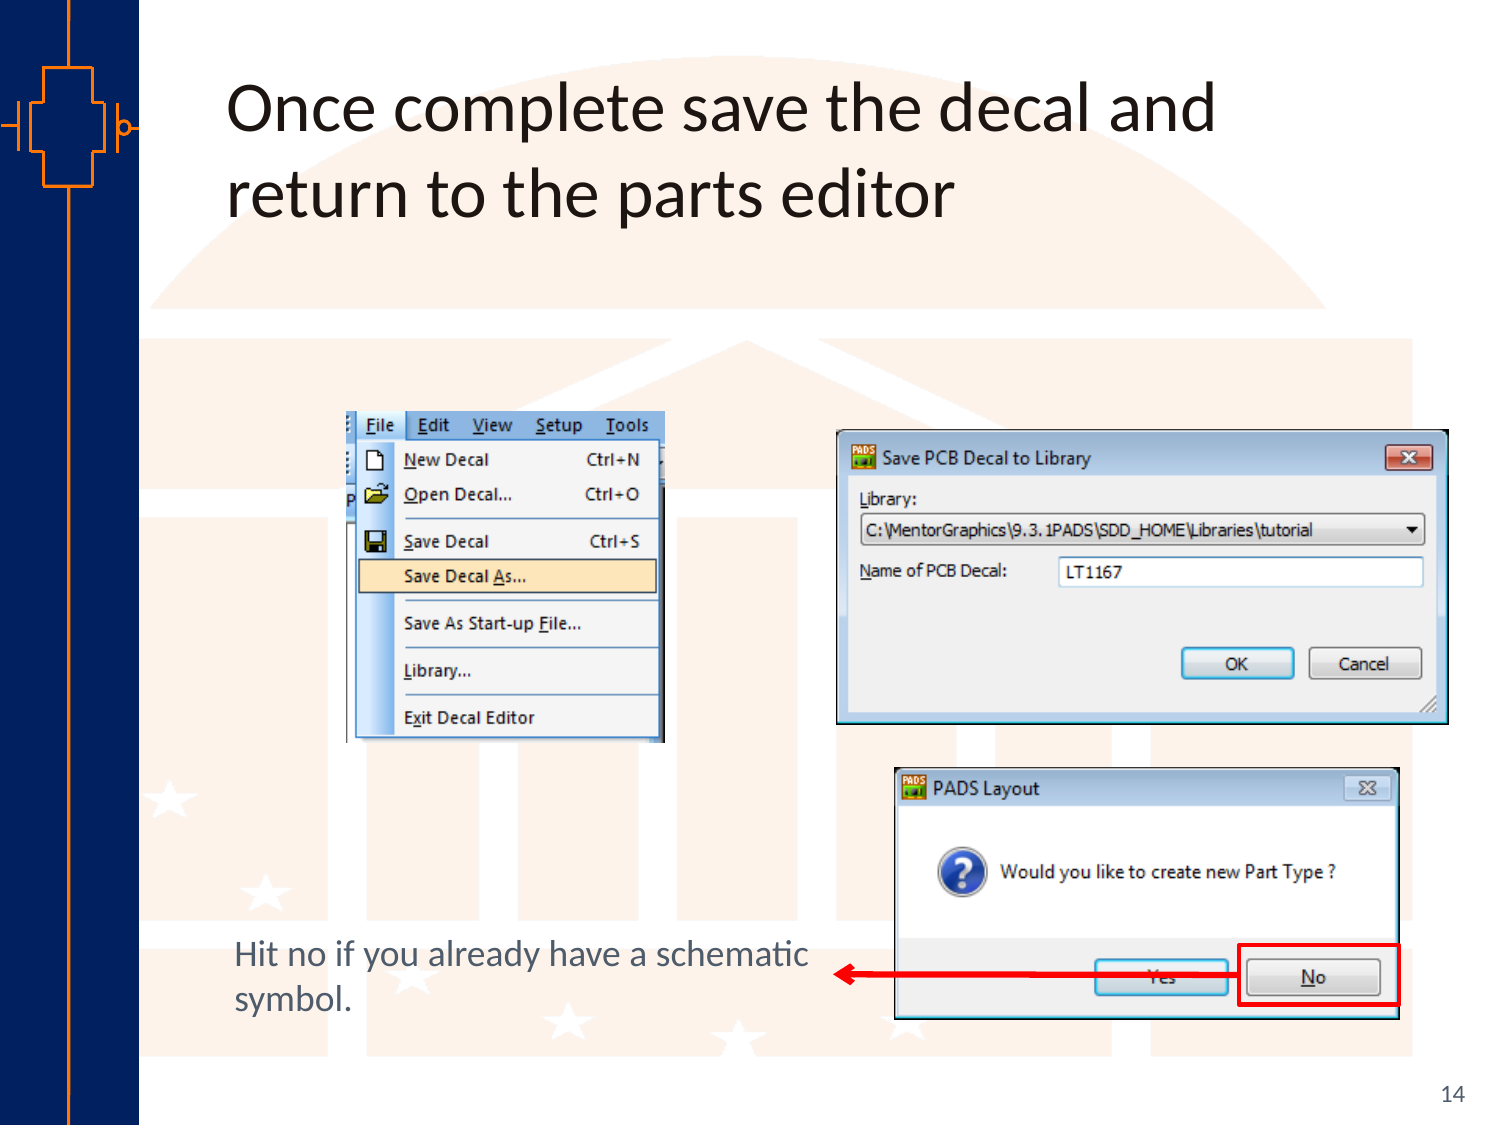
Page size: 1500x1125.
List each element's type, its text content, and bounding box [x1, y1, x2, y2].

title Once complete save the decal and return to the parts editor [211, 52, 1400, 240]
text_box Hit no if you already have a schematic symbol. [219, 921, 834, 1027]
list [836, 429, 1450, 726]
slide_number 14 [1425, 1062, 1488, 1123]
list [345, 411, 665, 744]
picture [894, 767, 1400, 1020]
